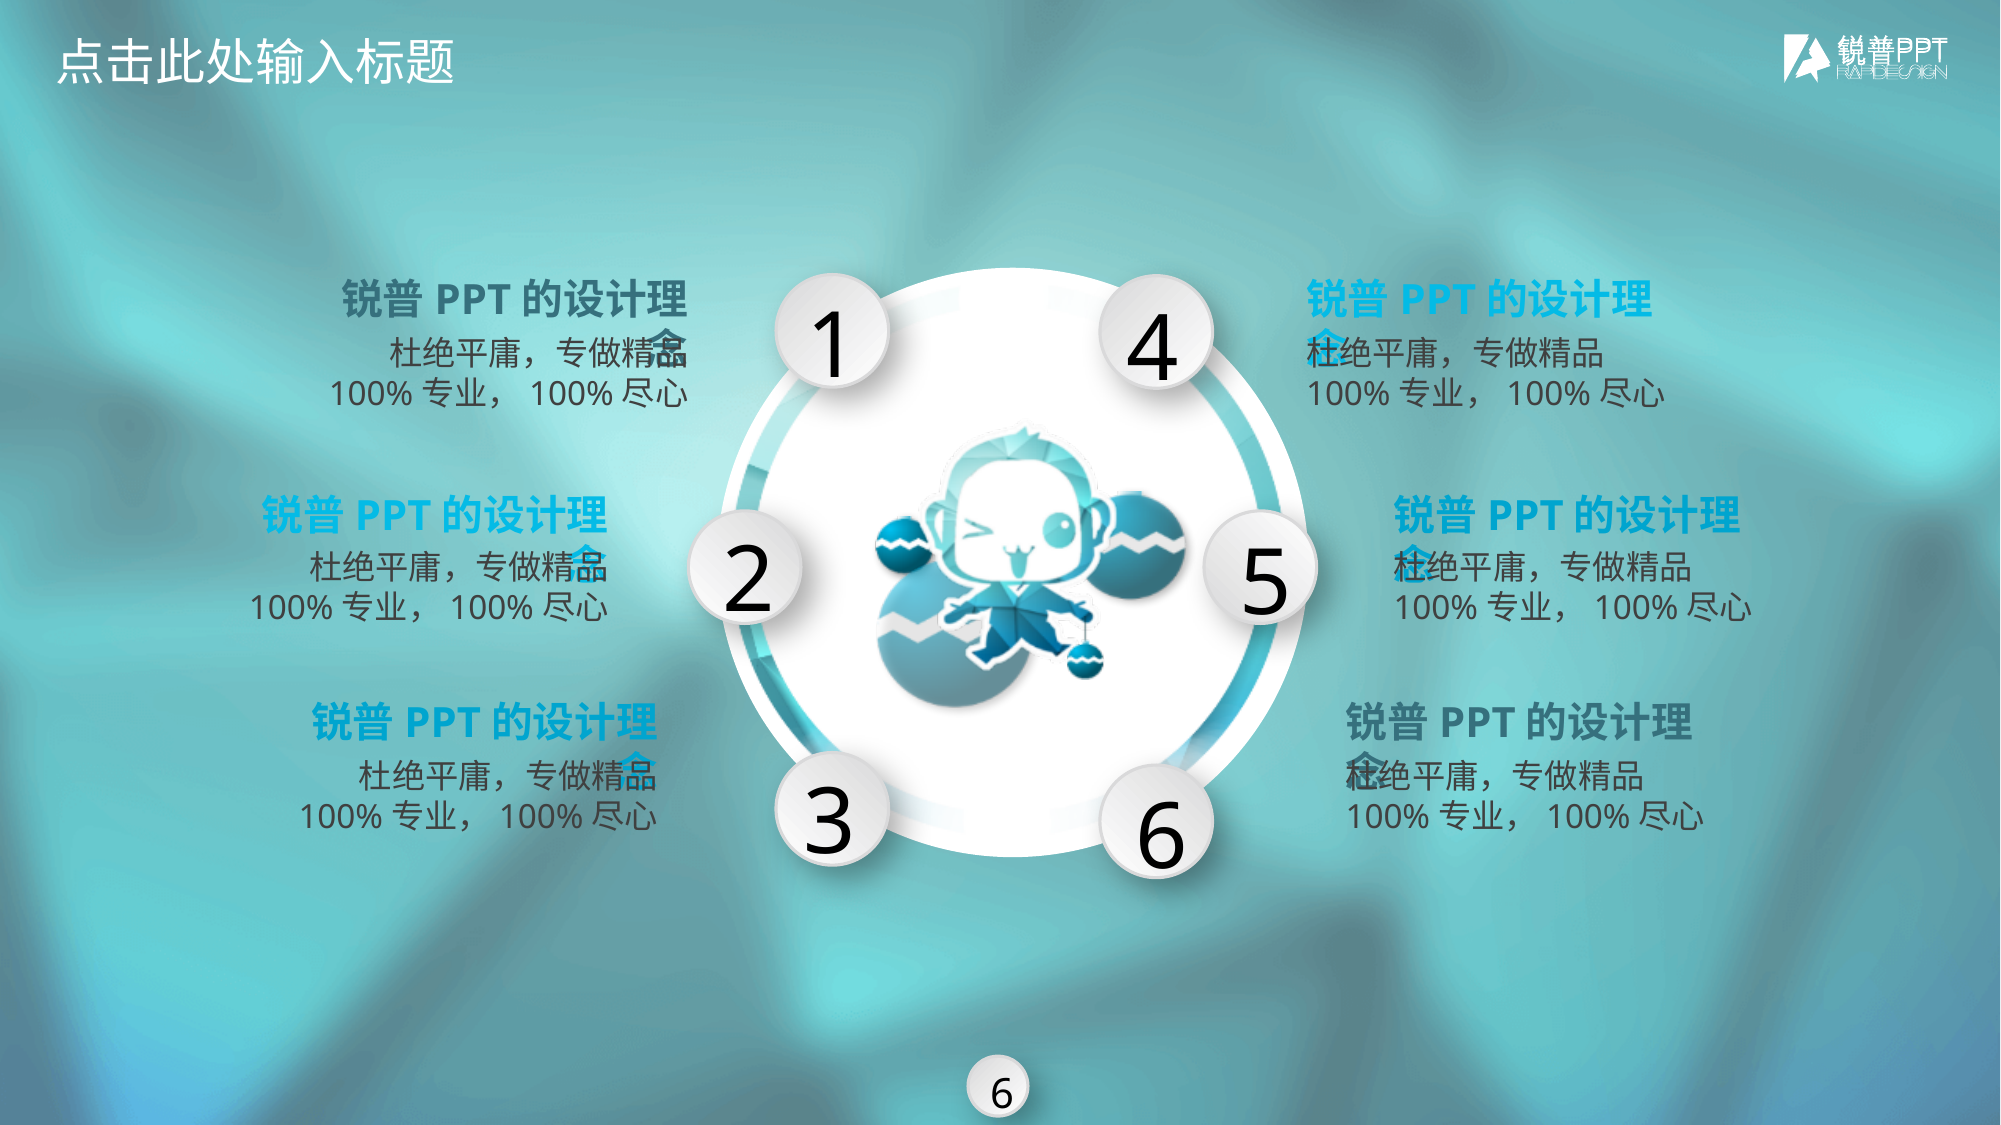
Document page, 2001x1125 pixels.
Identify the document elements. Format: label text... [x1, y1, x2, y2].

text_box 杜绝平庸，专做精品 100%专业，100%尽心 [248, 748, 673, 843]
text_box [1203, 510, 1317, 642]
text_box 锐普PPT的设计理念 [1378, 481, 1783, 538]
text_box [1099, 764, 1213, 897]
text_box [776, 752, 889, 881]
text_box 锐普PPT的设计理念 [269, 688, 673, 748]
picture [0, 0, 2001, 1125]
text_box 杜绝平庸，专做精品 100%专业，100%尽心 [1309, 325, 1717, 420]
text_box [1099, 275, 1213, 408]
text_box 锐普PPT的设计理念 [220, 481, 624, 538]
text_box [1784, 37, 1948, 83]
text_box 锐普PPT的设计理念 [1291, 265, 1695, 325]
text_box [835, 408, 1194, 711]
text_box 锐普PPT的设计理念 [299, 265, 704, 325]
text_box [967, 1056, 1032, 1125]
text_box 杜绝平庸，专做精品 100%专业，100%尽心 [1330, 748, 1756, 843]
text_box 点击此处输入标题 [40, 23, 471, 99]
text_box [776, 274, 889, 406]
text_box 杜绝平庸，专做精品 100%专业，100%尽心 [278, 325, 704, 420]
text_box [688, 510, 801, 639]
text_box 杜绝平庸，专做精品 100%专业，100%尽心 [198, 538, 624, 634]
text_box 锐普PPT的设计理念 [1330, 688, 1735, 748]
text_box 杜绝平庸，专做精品 100%专业，100%尽心 [1378, 538, 1804, 634]
